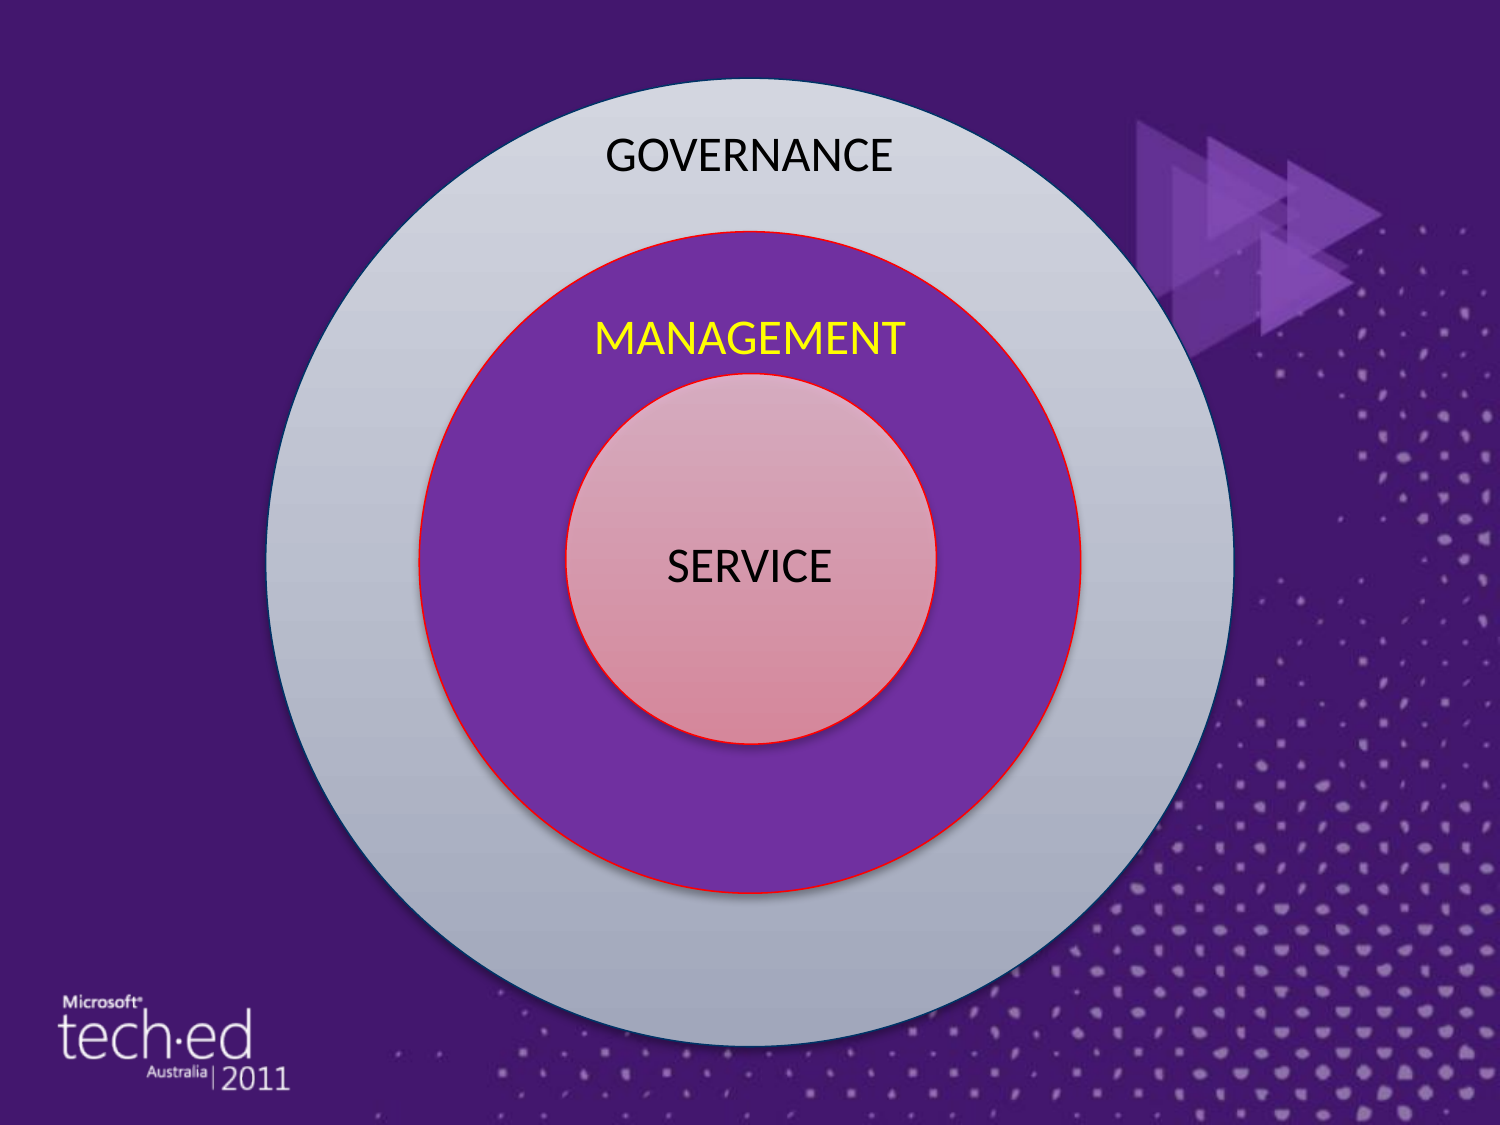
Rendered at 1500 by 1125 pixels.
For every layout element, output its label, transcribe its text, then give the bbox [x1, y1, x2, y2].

text_box [418, 230, 1082, 894]
text_box SERVICE [652, 524, 848, 600]
text_box [564, 373, 938, 745]
text_box MANAGEMENT [579, 297, 921, 373]
text_box GOVERNANCE [590, 113, 910, 189]
text_box [264, 77, 1236, 1048]
picture [0, 0, 1500, 1125]
